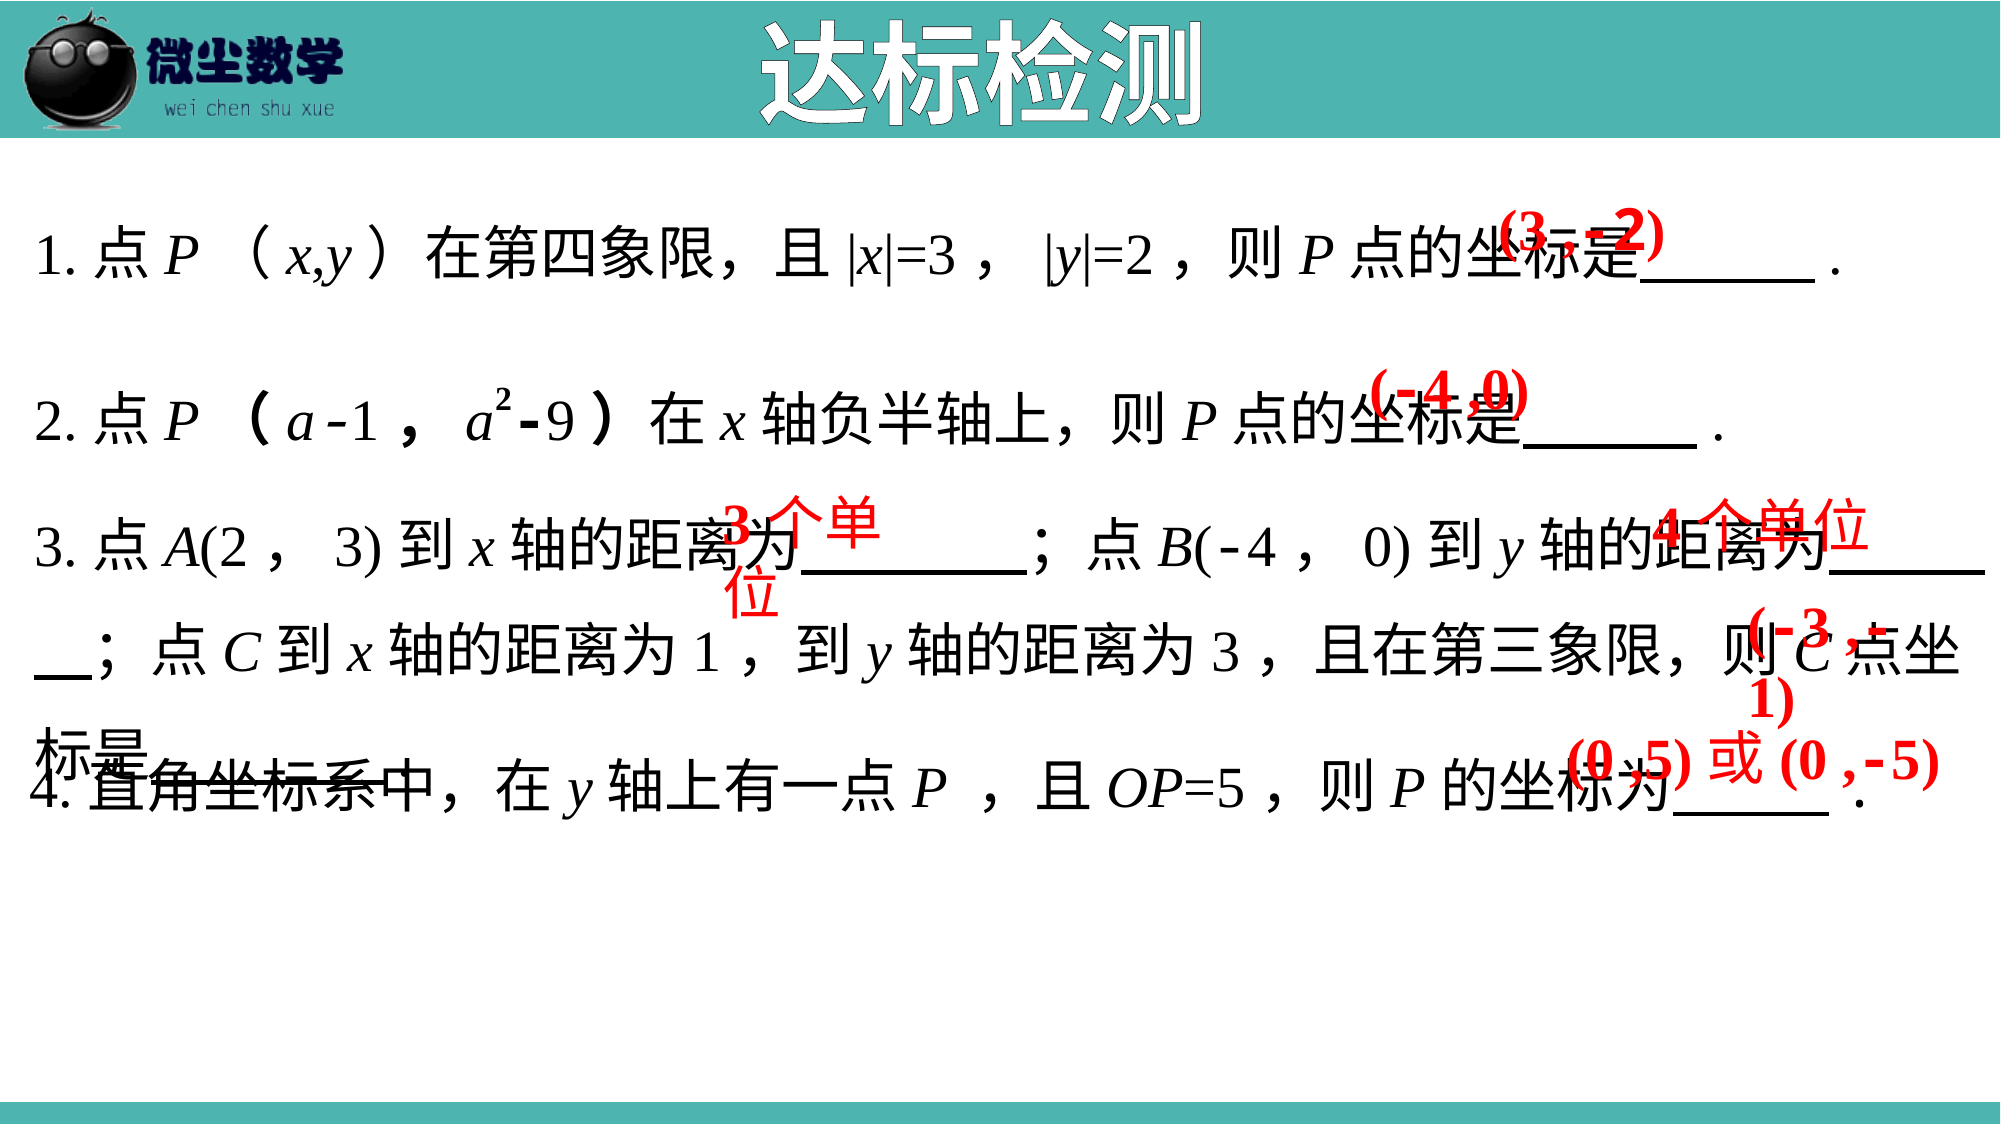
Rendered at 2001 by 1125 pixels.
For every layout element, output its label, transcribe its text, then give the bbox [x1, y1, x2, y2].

text_box (0 ,5)或(0 ,-5) [1551, 713, 2000, 799]
text_box (-4 ,0) [1354, 343, 1615, 429]
text_box 4.直角坐标系中，在y轴上有一点P ，且OP=5，则P的坐标为 . [0, 707, 1956, 827]
text_box 3.点A(2，3)到x轴的距离为 ；点B(-4，0)到y轴的距离为 ；点C到x轴的距离为1，到y轴的距离为3，且在第三象限，则C点坐标是 . [19, 465, 2000, 713]
text_box 4个单位 [1637, 482, 1898, 567]
text_box (-3 ,-1) [1732, 581, 1956, 707]
text_box 达标检测 [742, 0, 1223, 146]
text_box (3 ,-2) [1484, 184, 1692, 270]
text_box 3个单位 [707, 478, 945, 634]
text_box 2.点P（a-1，a2-9）在x轴负半轴上，则P点的坐标是 . [19, 332, 1874, 460]
text_box 1.点P（x,y）在第四象限，且|x|=3，|y|=2，则P点的坐标是 . [19, 173, 1874, 294]
picture [0, 1, 2001, 1124]
